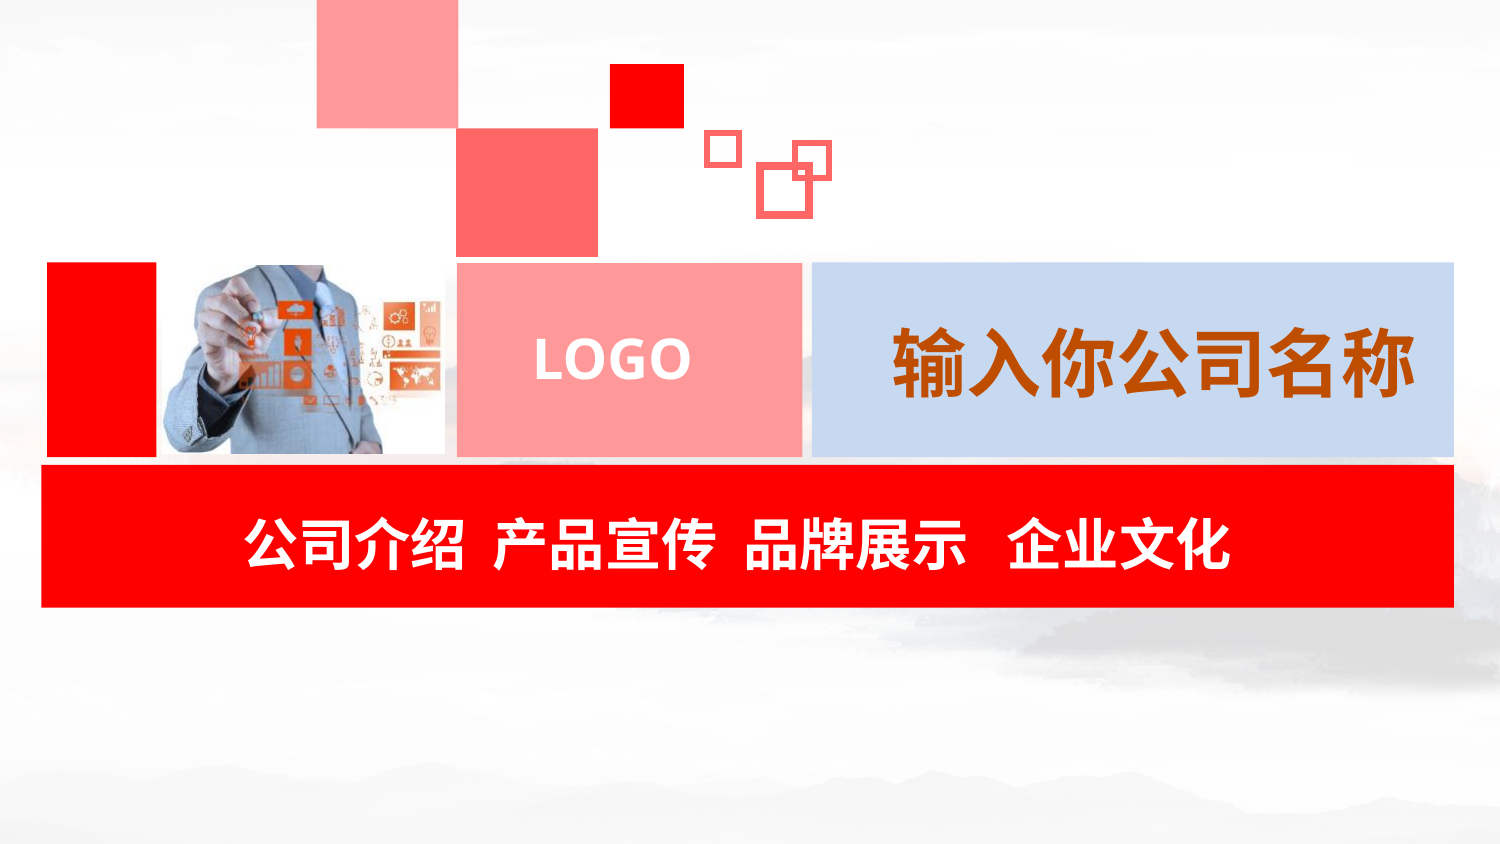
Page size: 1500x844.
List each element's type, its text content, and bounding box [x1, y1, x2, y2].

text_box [316, 0, 599, 258]
text_box 公司介绍 产品宣传 品牌展示 企业文化 [227, 501, 1344, 584]
text_box [455, 261, 804, 459]
text_box [39, 463, 1456, 610]
text_box [704, 130, 742, 168]
picture [162, 265, 445, 454]
text_box [608, 62, 686, 130]
text_box [45, 260, 159, 459]
text_box [810, 260, 1456, 459]
text_box [756, 162, 813, 219]
text_box LOGO [517, 315, 795, 398]
text_box [792, 140, 832, 181]
text_box 输入你公司名称 [876, 308, 1477, 414]
